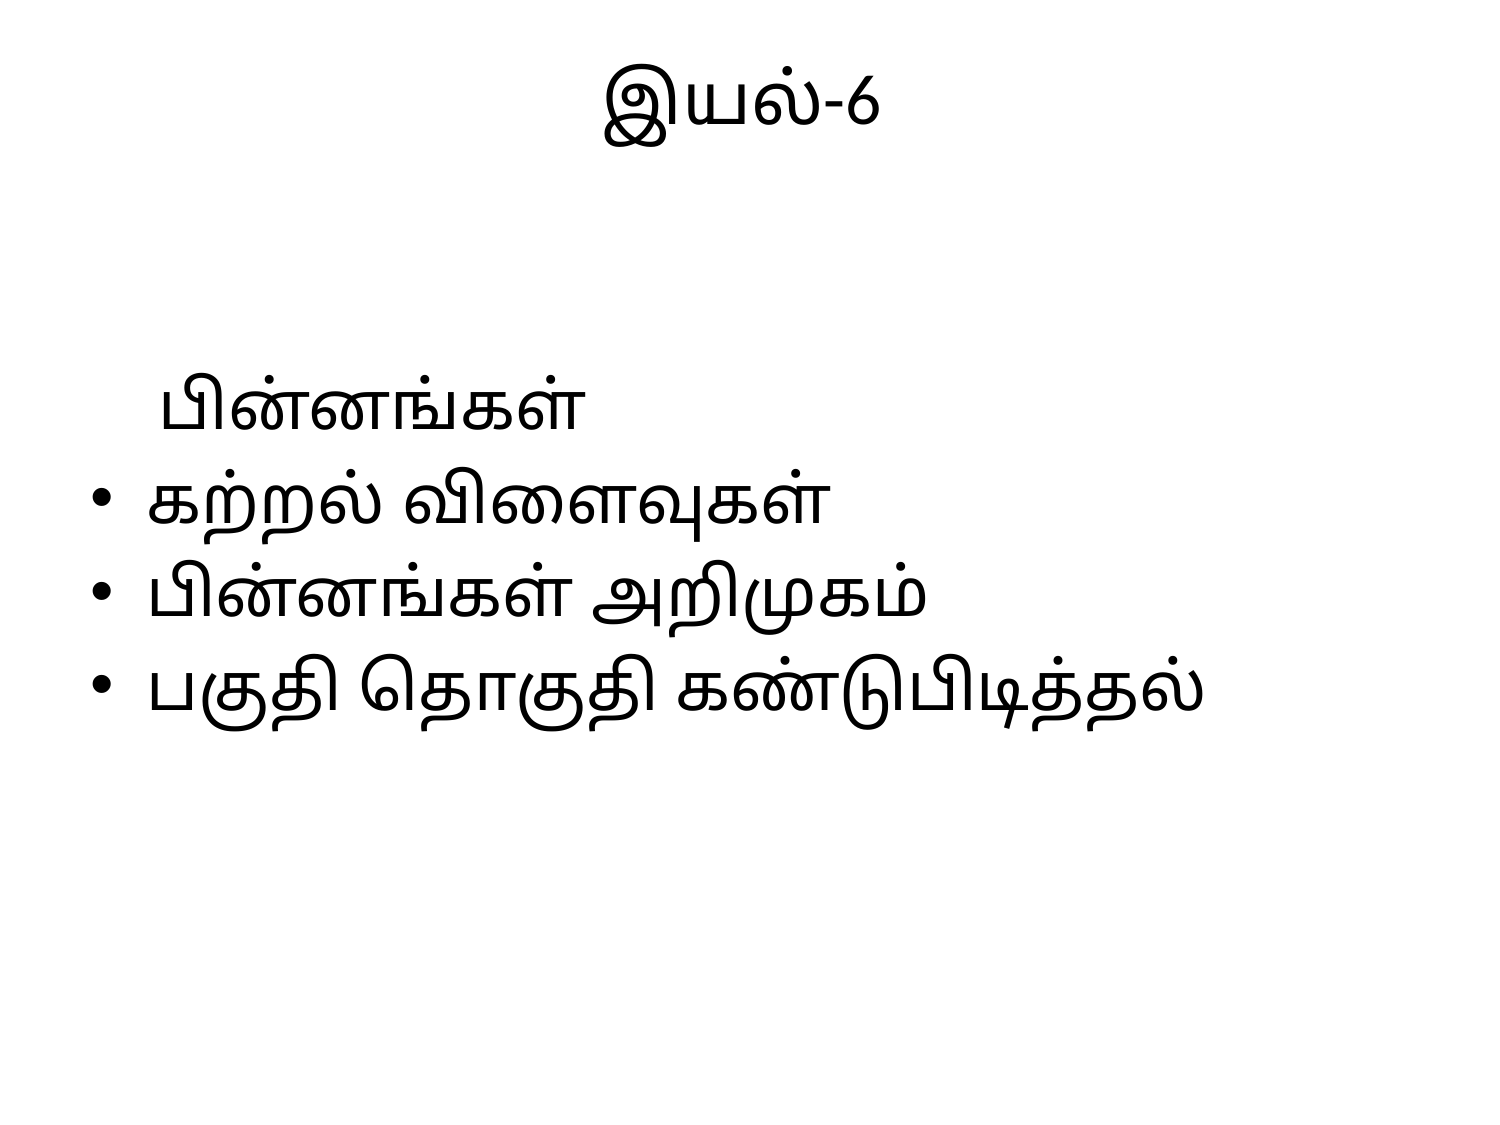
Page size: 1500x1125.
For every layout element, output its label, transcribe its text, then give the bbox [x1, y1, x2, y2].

list பின்னங்கள் கற்றல் விளைவுகள் பின்னங்கள் அறிமுகம் பகுதி தொகுதி கண்டுபிடித்தல் [75, 262, 1425, 1005]
title இயல்-6 [75, 45, 1425, 233]
